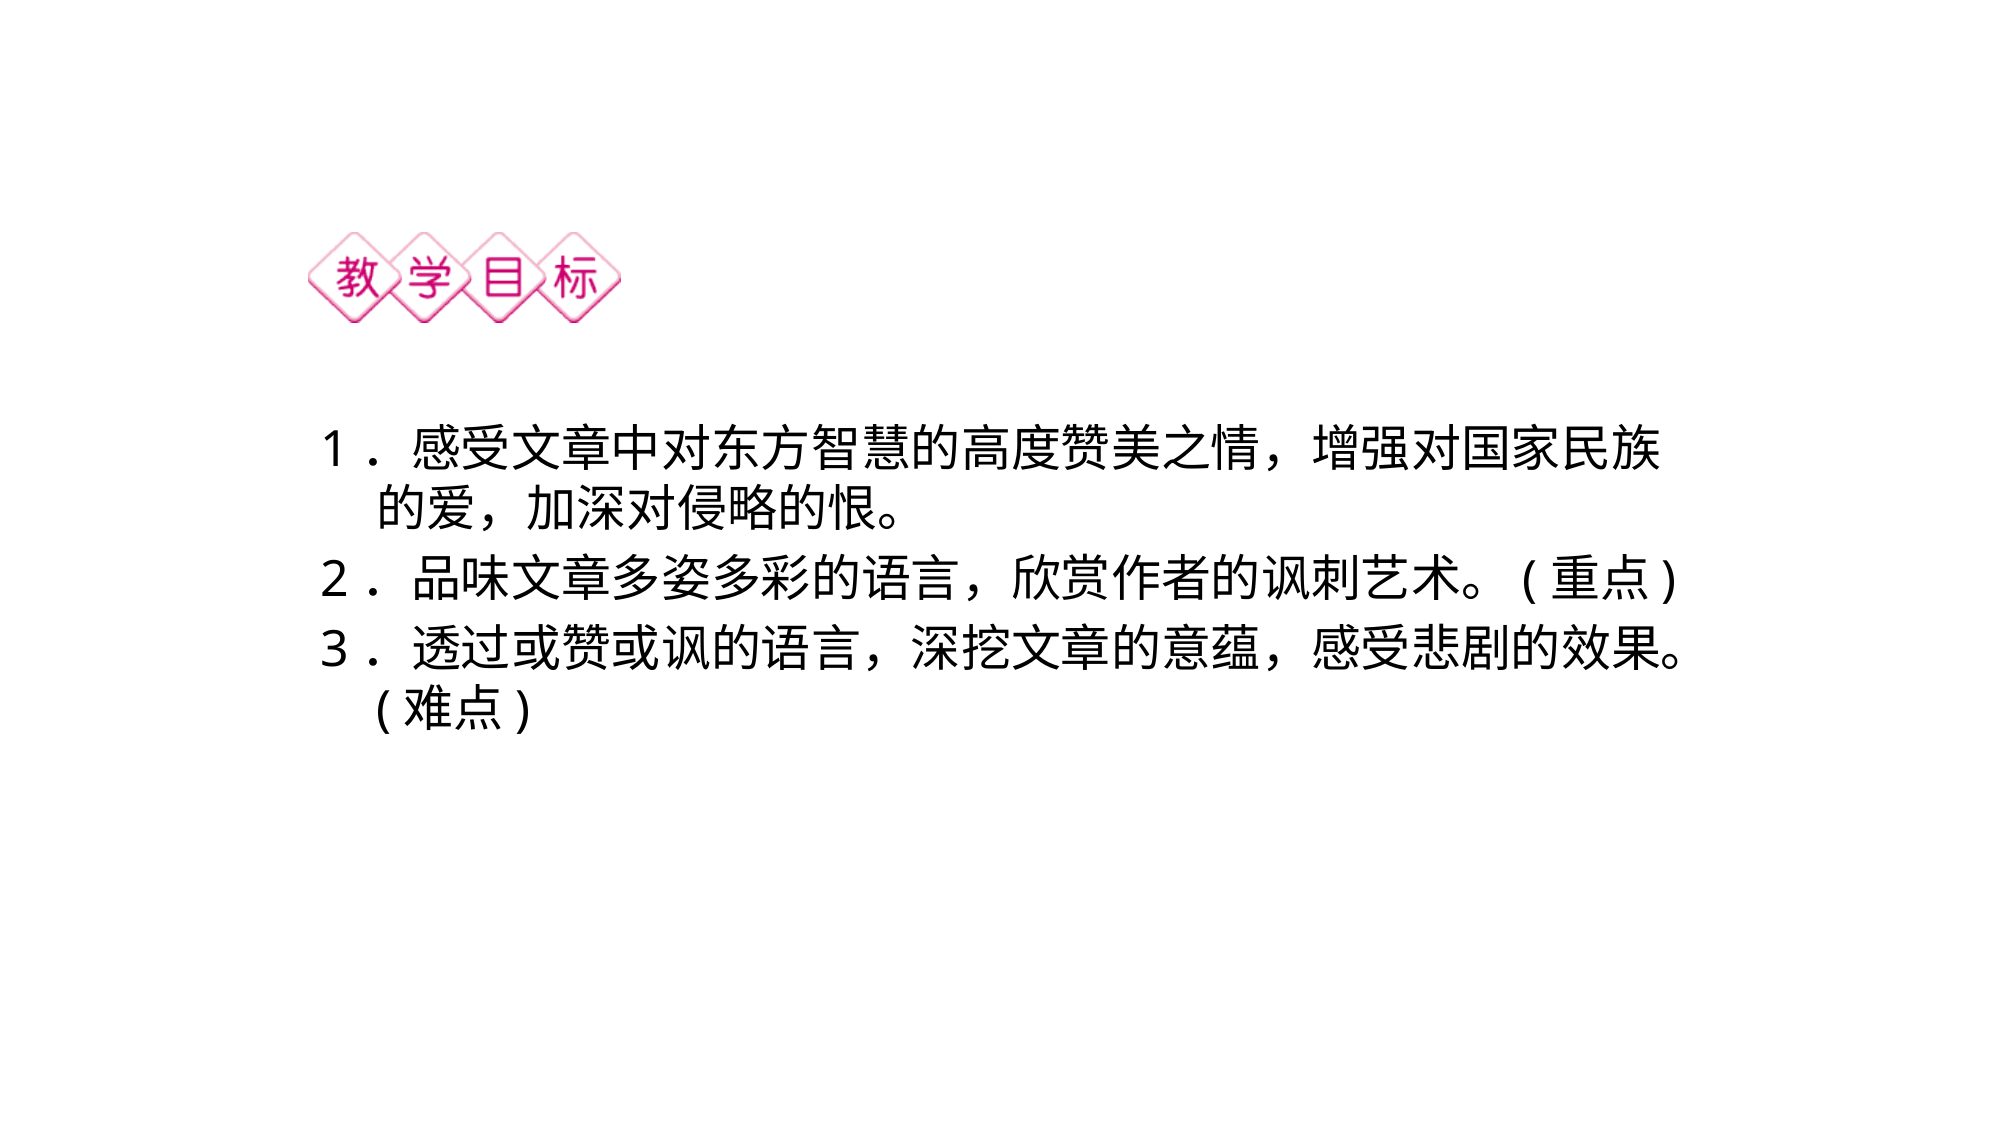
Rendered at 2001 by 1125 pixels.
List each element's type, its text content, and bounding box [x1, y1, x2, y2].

list 1．感受文章中对东方智慧的高度赞美之情，增强对国家民族的爱，加深对侵略的恨。 2．品味文章多姿多彩的语言，欣赏作者的讽刺艺术。(重点) 3．透过或赞或讽的语言，深挖文章的意蕴，感受悲剧的效果。(难点) [305, 408, 1697, 1062]
picture [308, 232, 621, 323]
